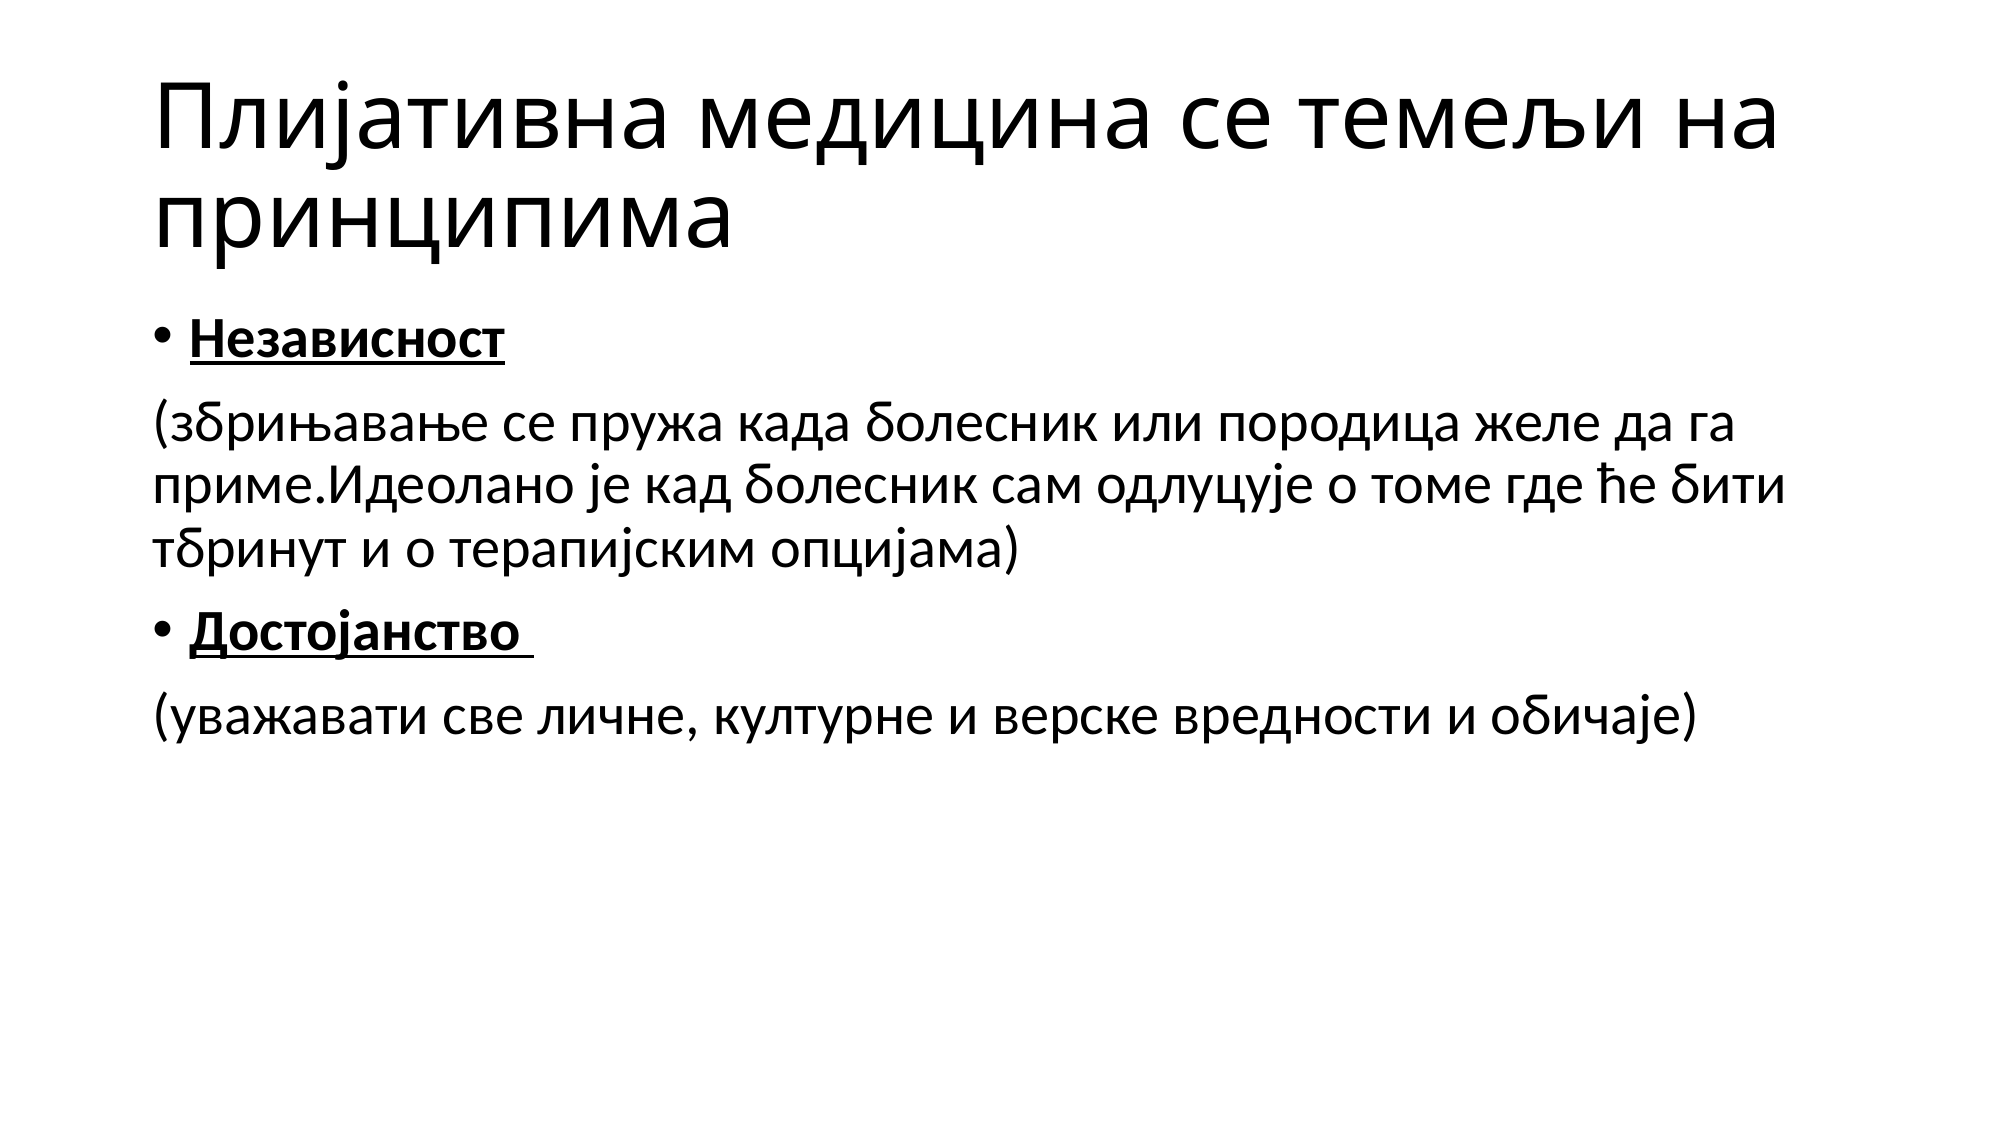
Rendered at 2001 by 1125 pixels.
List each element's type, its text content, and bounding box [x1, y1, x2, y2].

title Плијативна медицина се темељи на принципима [137, 59, 1863, 278]
list Независност (збрињавање се пружа када болесник или породица желе да га приме.Идеолано је кад болесник сам одлуцује о томе где ће бити тбринут и о терапијским опцијама) Достојанство (уважавати све личне, културне и верске вредности и обичаје) [137, 299, 1863, 1014]
